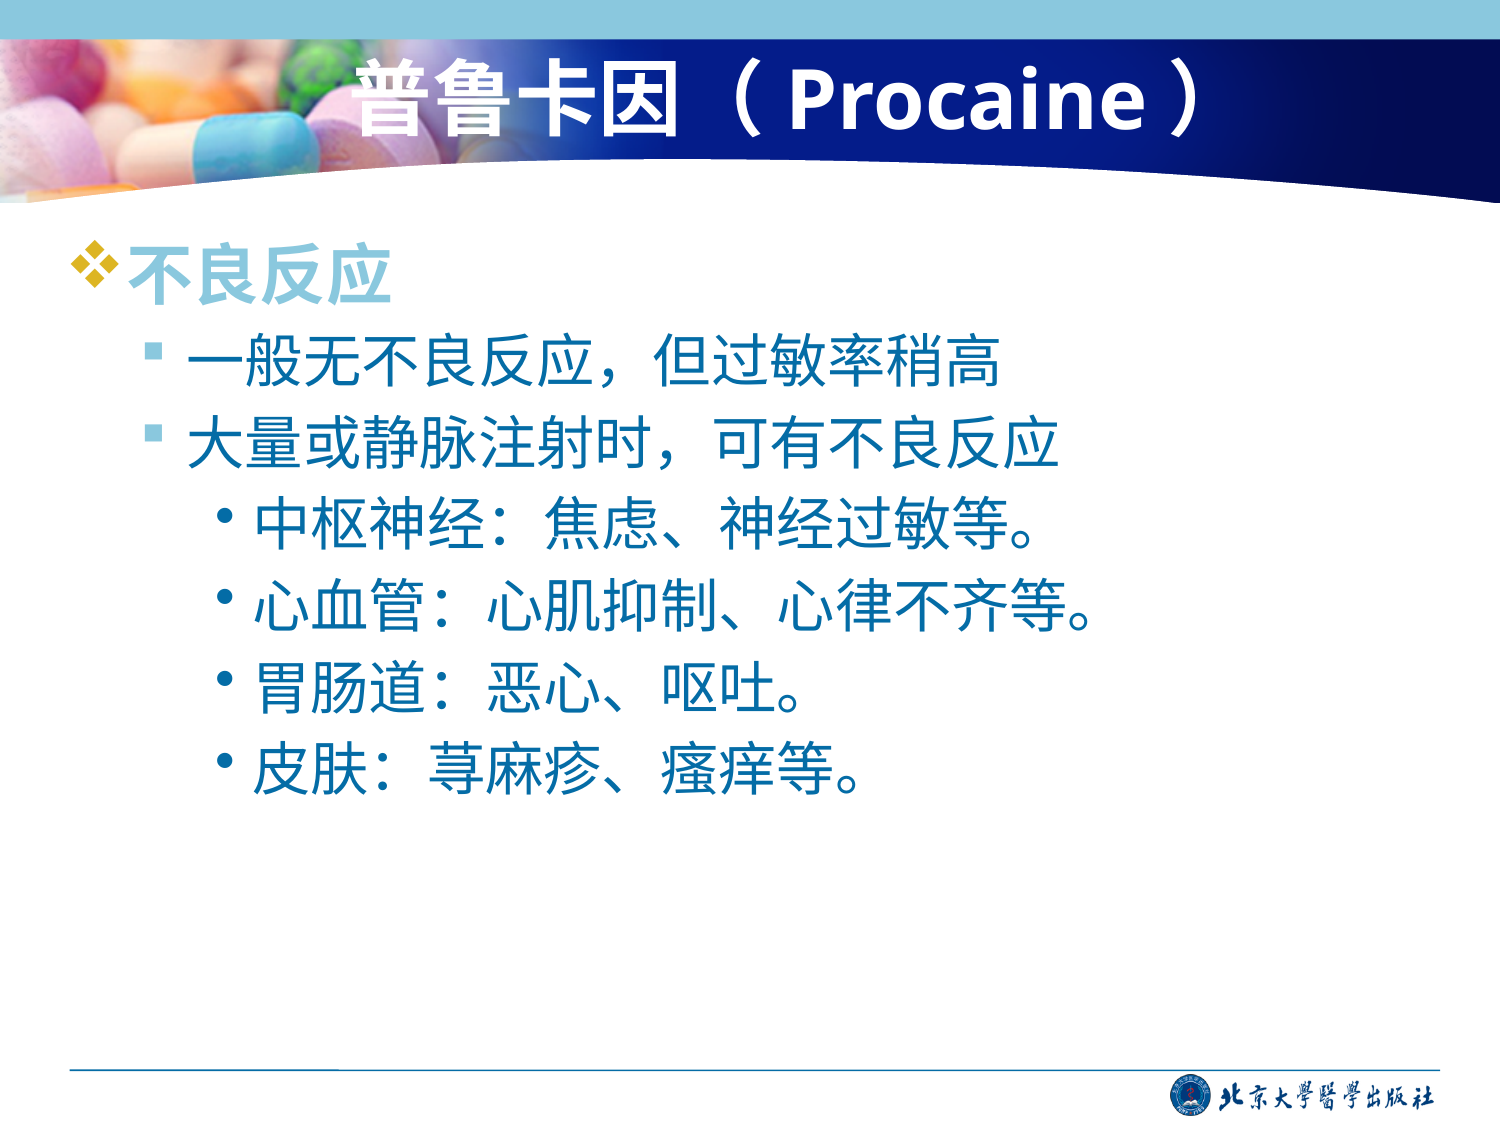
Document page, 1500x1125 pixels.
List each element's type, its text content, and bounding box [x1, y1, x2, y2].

title 普鲁卡因（Procaine） [137, 49, 1463, 143]
picture [1170, 1074, 1436, 1118]
picture [0, 40, 1500, 203]
list 不良反应 一般无不良反应，但过敏率稍高 大量或静脉注射时，可有不良反应 中枢神经：焦虑、神经过敏等。 心血管：心肌抑制、心律不齐等。 胃肠道：恶心、呕吐。 皮肤：荨麻疹、瘙痒等。 [49, 224, 1463, 1026]
